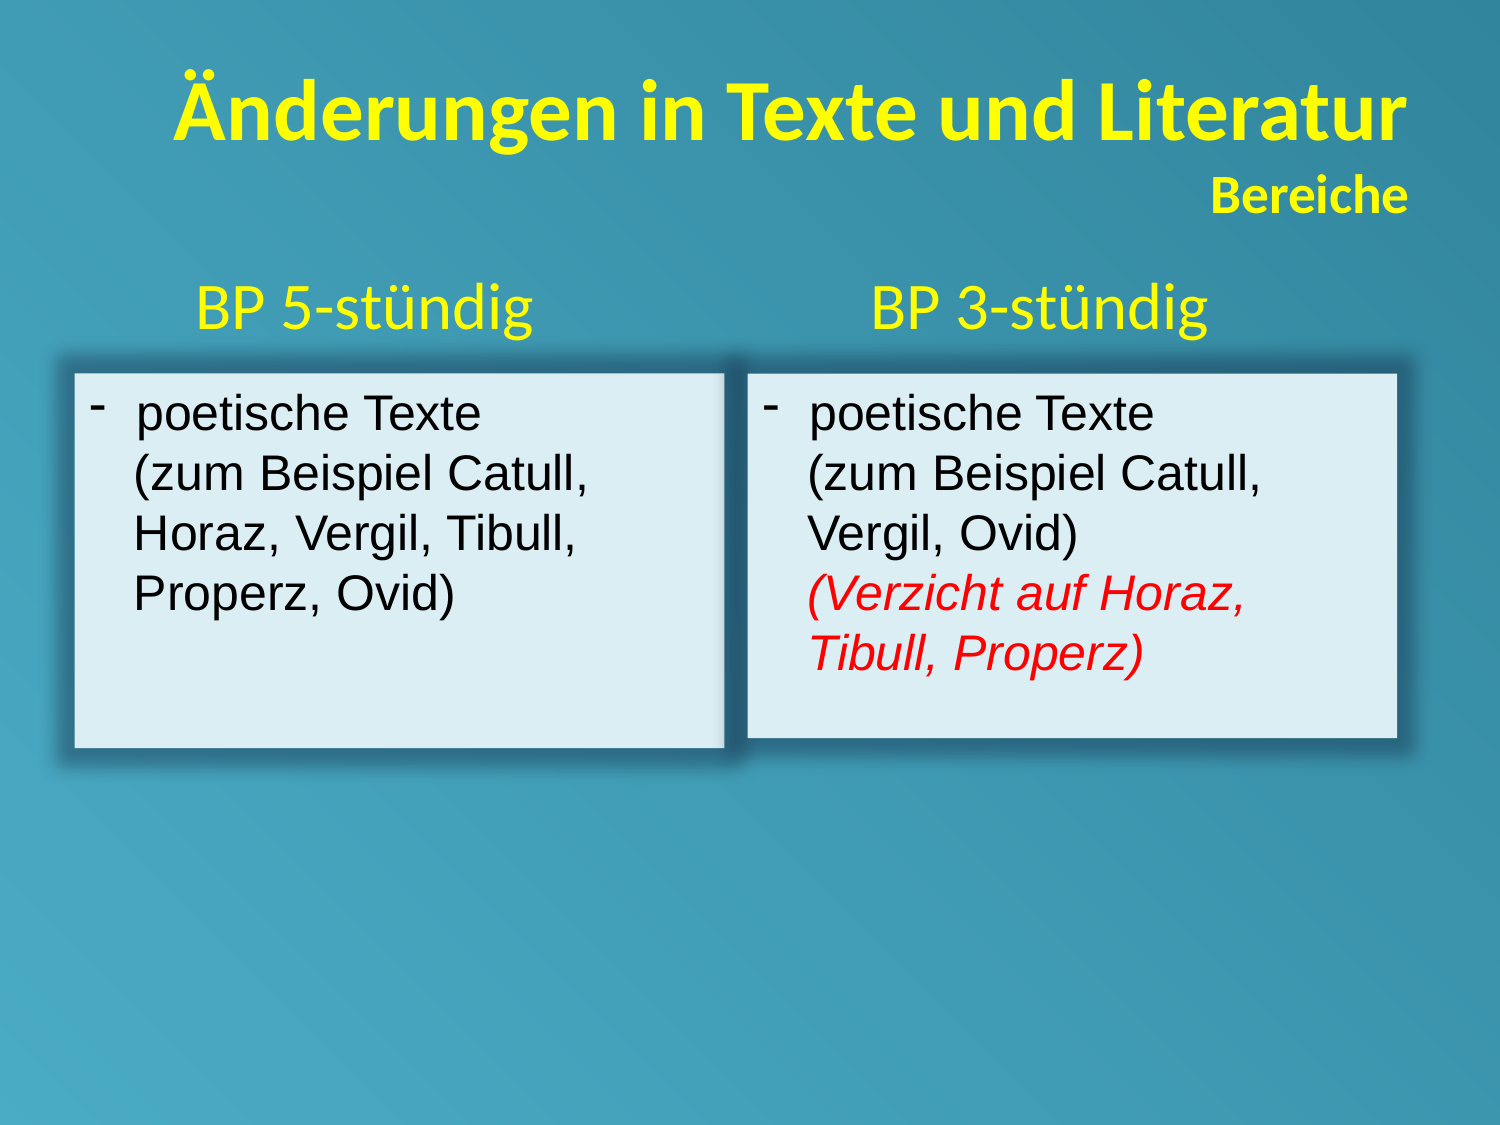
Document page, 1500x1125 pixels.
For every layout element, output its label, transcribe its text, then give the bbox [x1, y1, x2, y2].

list BP 5-stündig BP 3-stündig [75, 760, 1425, 1005]
title Änderungen in Texte und Literatur Bereiche [75, 45, 1425, 233]
list BP 5-stündig BP 3-stündig [75, 255, 1425, 352]
text_box poetische Texte (zum Beispiel Catull, Vergil, Ovid) (Verzicht auf Horaz, Tibull, Properz) [747, 373, 1398, 739]
text_box poetische Texte (zum Beispiel Catull, Horaz, Vergil, Tibull, Properz, Ovid) [74, 373, 718, 749]
